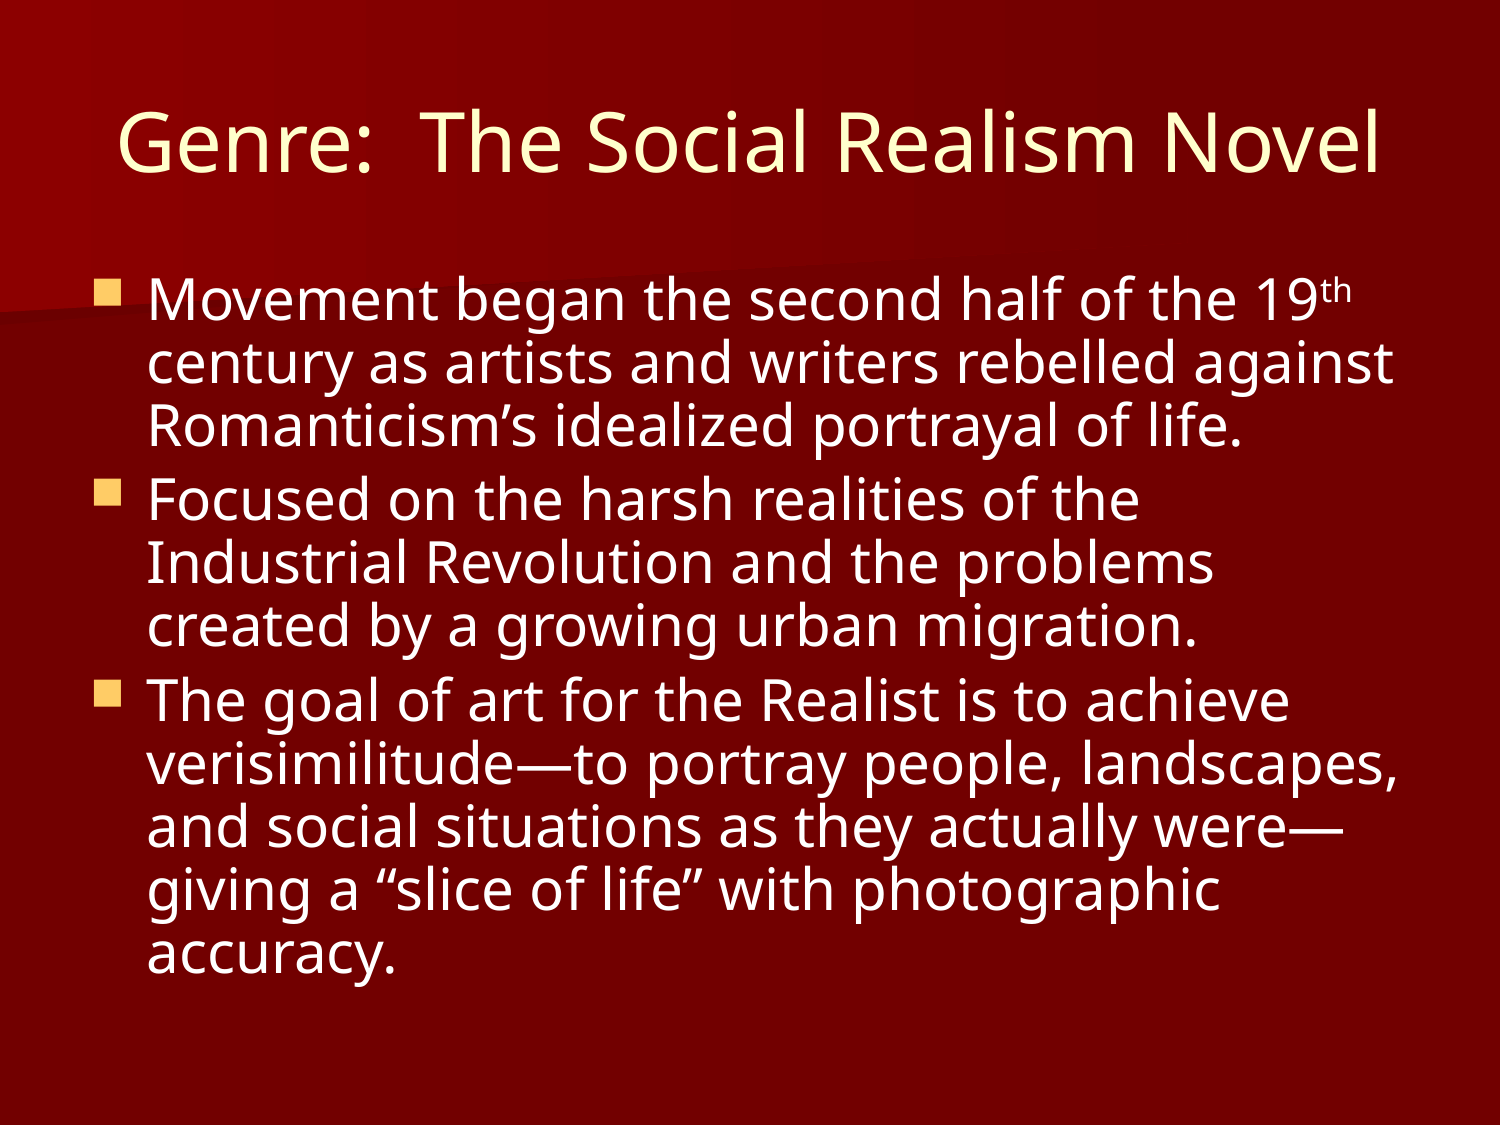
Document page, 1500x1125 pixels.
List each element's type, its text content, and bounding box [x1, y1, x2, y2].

list Movement began the second half of the 19th century as artists and writers rebelled against Romanticism’s idealized portrayal of life. Focused on the harsh realities of the Industrial Revolution and the problems created by a growing urban migration. The goal of art for the Realist is to achieve verisimilitude—to portray people, landscapes, and social situations as they actually were—giving a “slice of life” with photographic accuracy. [74, 262, 1426, 1001]
title Genre: The Social Realism Novel [74, 44, 1426, 233]
